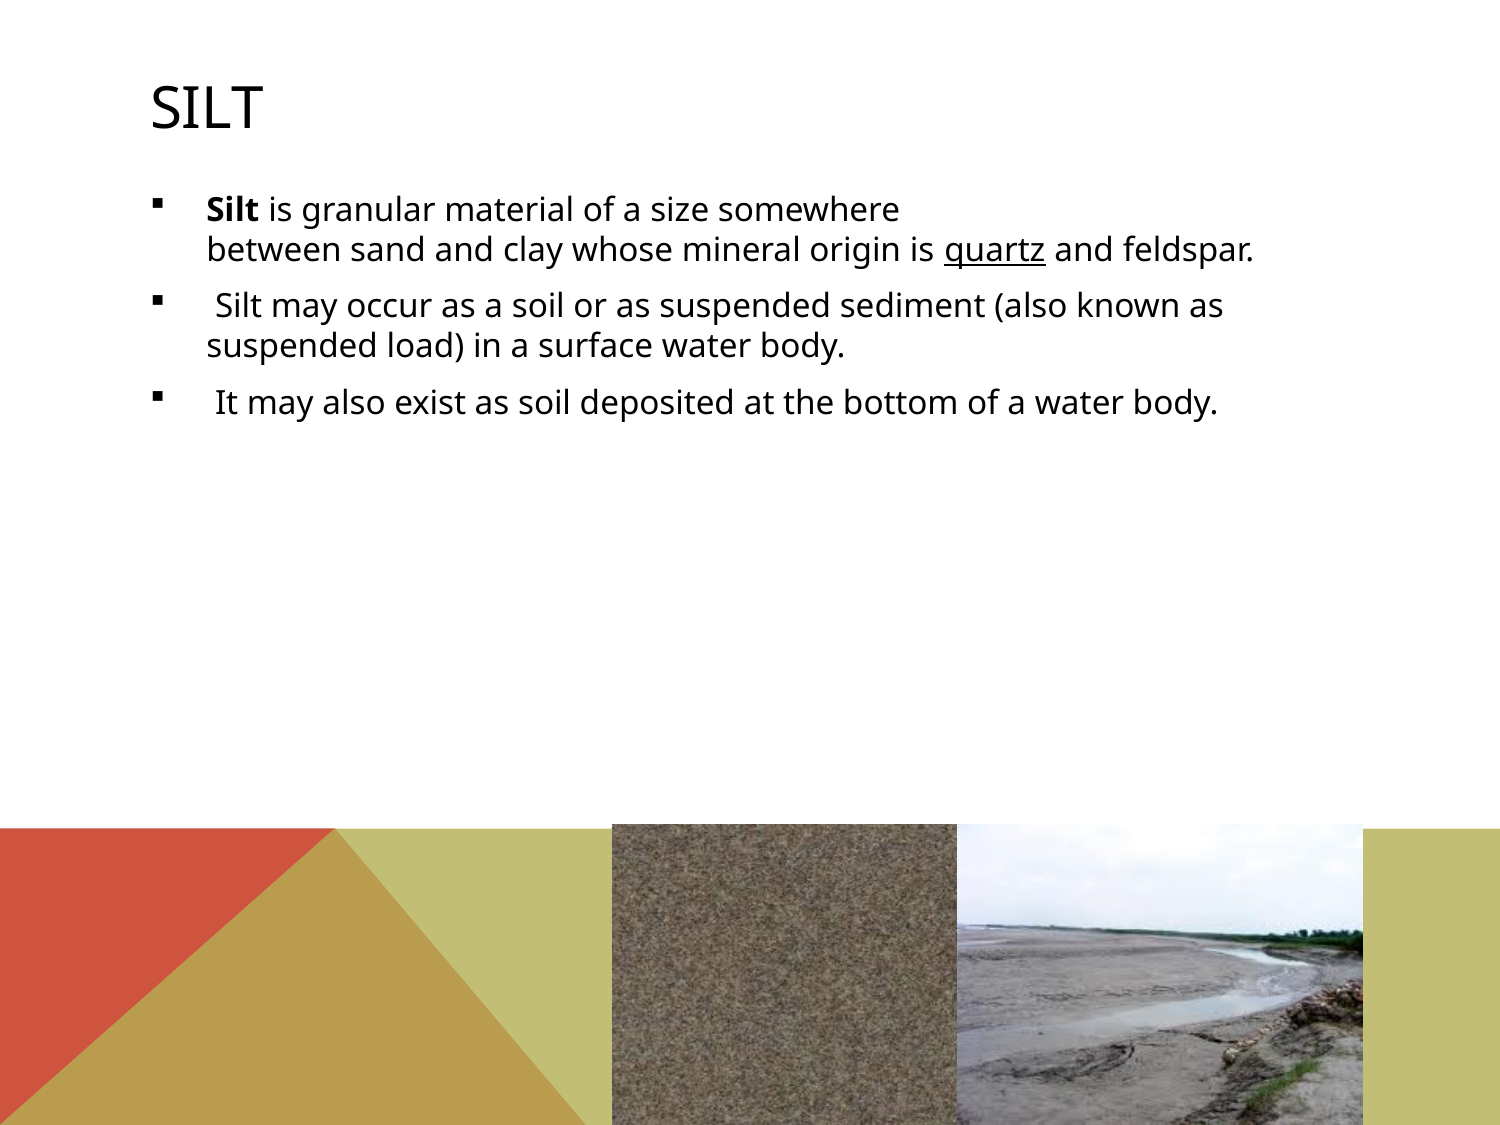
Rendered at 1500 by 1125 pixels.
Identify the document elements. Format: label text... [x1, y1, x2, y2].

list Silt is granular material of a size somewhere between sand and clay whose mineral origin is quartz and feldspar. Silt may occur as a soil or as suspended sediment (also known as suspended load) in a surface water body. It may also exist as soil deposited at the bottom of a water body. [135, 180, 1369, 768]
title Silt [135, 60, 1369, 150]
picture [612, 824, 1363, 1125]
